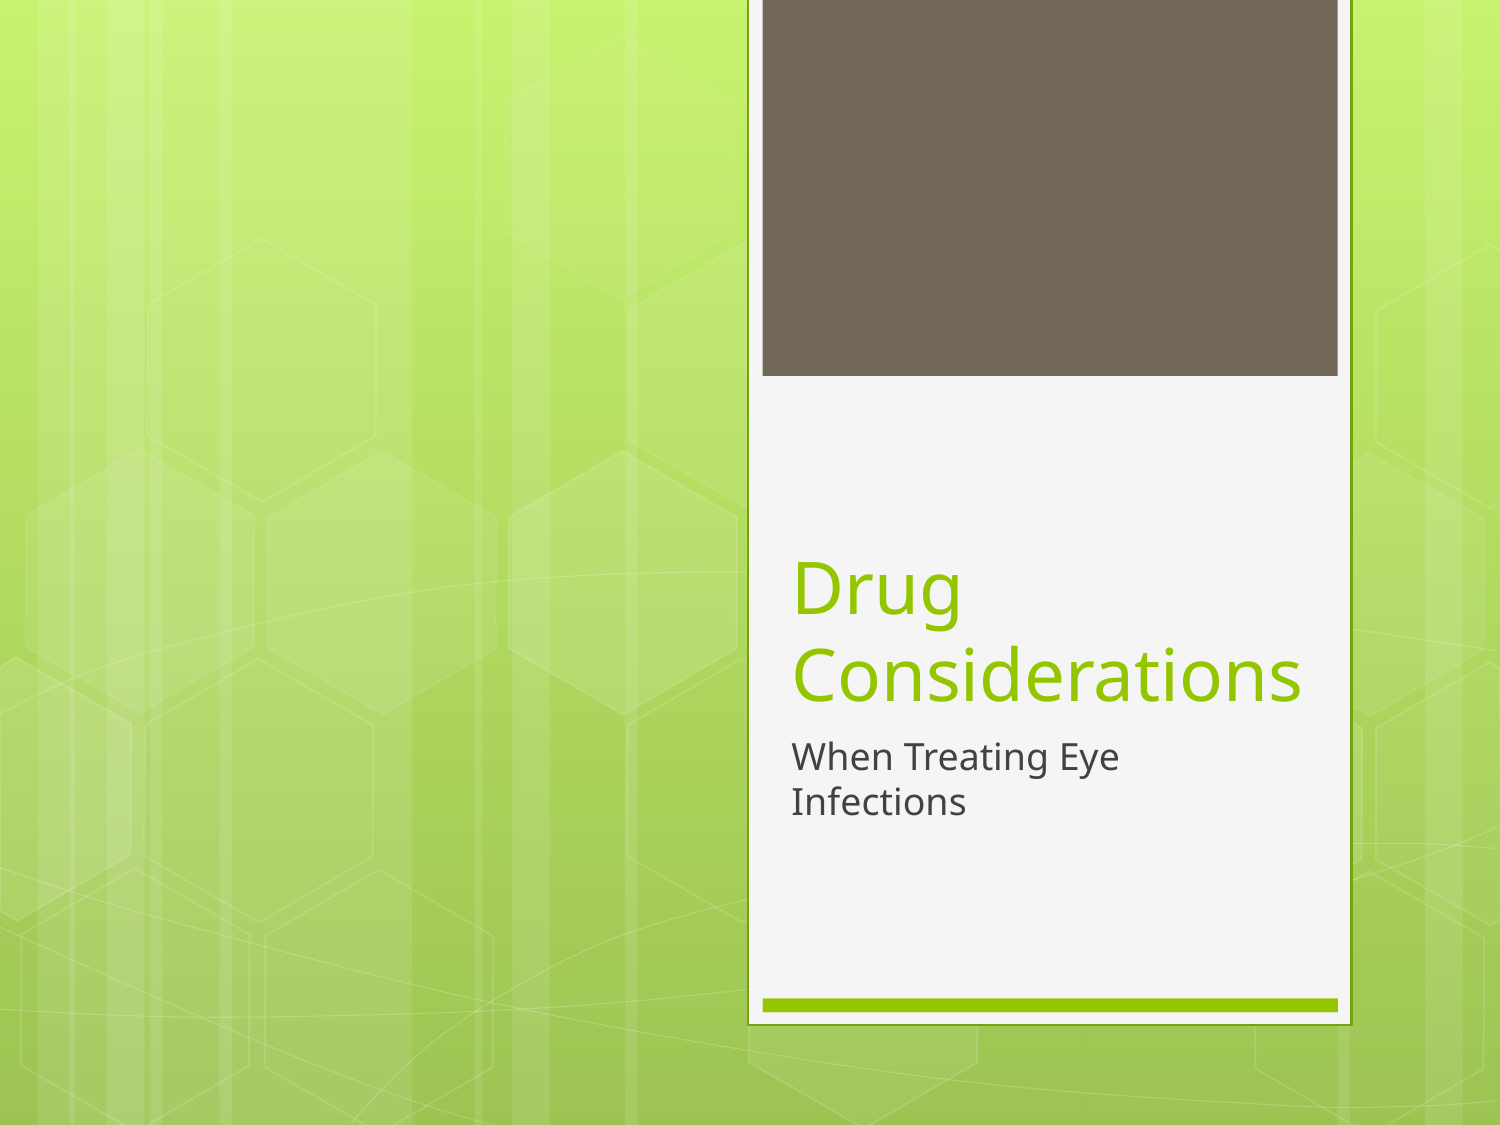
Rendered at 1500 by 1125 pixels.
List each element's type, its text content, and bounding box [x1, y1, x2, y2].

title Drug Considerations [776, 444, 1320, 724]
subtitle When Treating Eye Infections [776, 725, 1320, 933]
